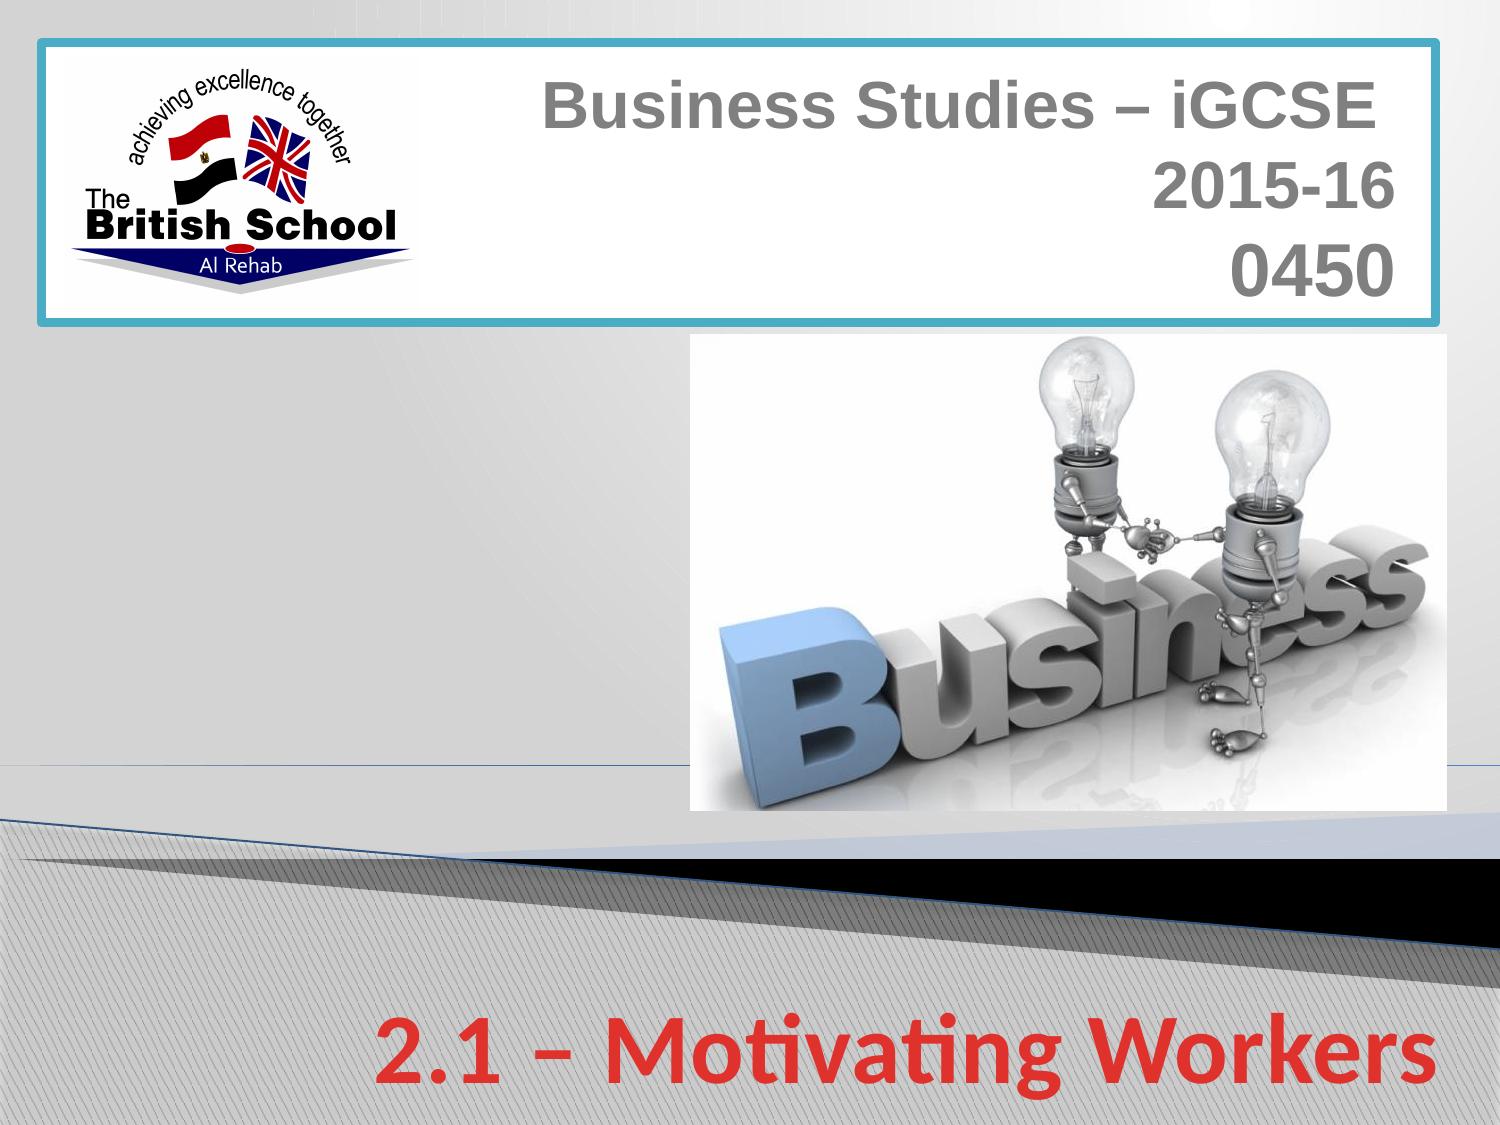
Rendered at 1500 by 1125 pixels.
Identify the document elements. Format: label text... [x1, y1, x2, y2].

picture [690, 334, 1448, 811]
picture [5, 859, 1500, 989]
text_box [37, 38, 1440, 327]
text_box Business Studies – iGCSE 2015-16 0450 [420, 54, 1412, 320]
picture [64, 54, 420, 312]
subtitle 2.1 – Motivating Workers [41, 975, 1459, 1103]
